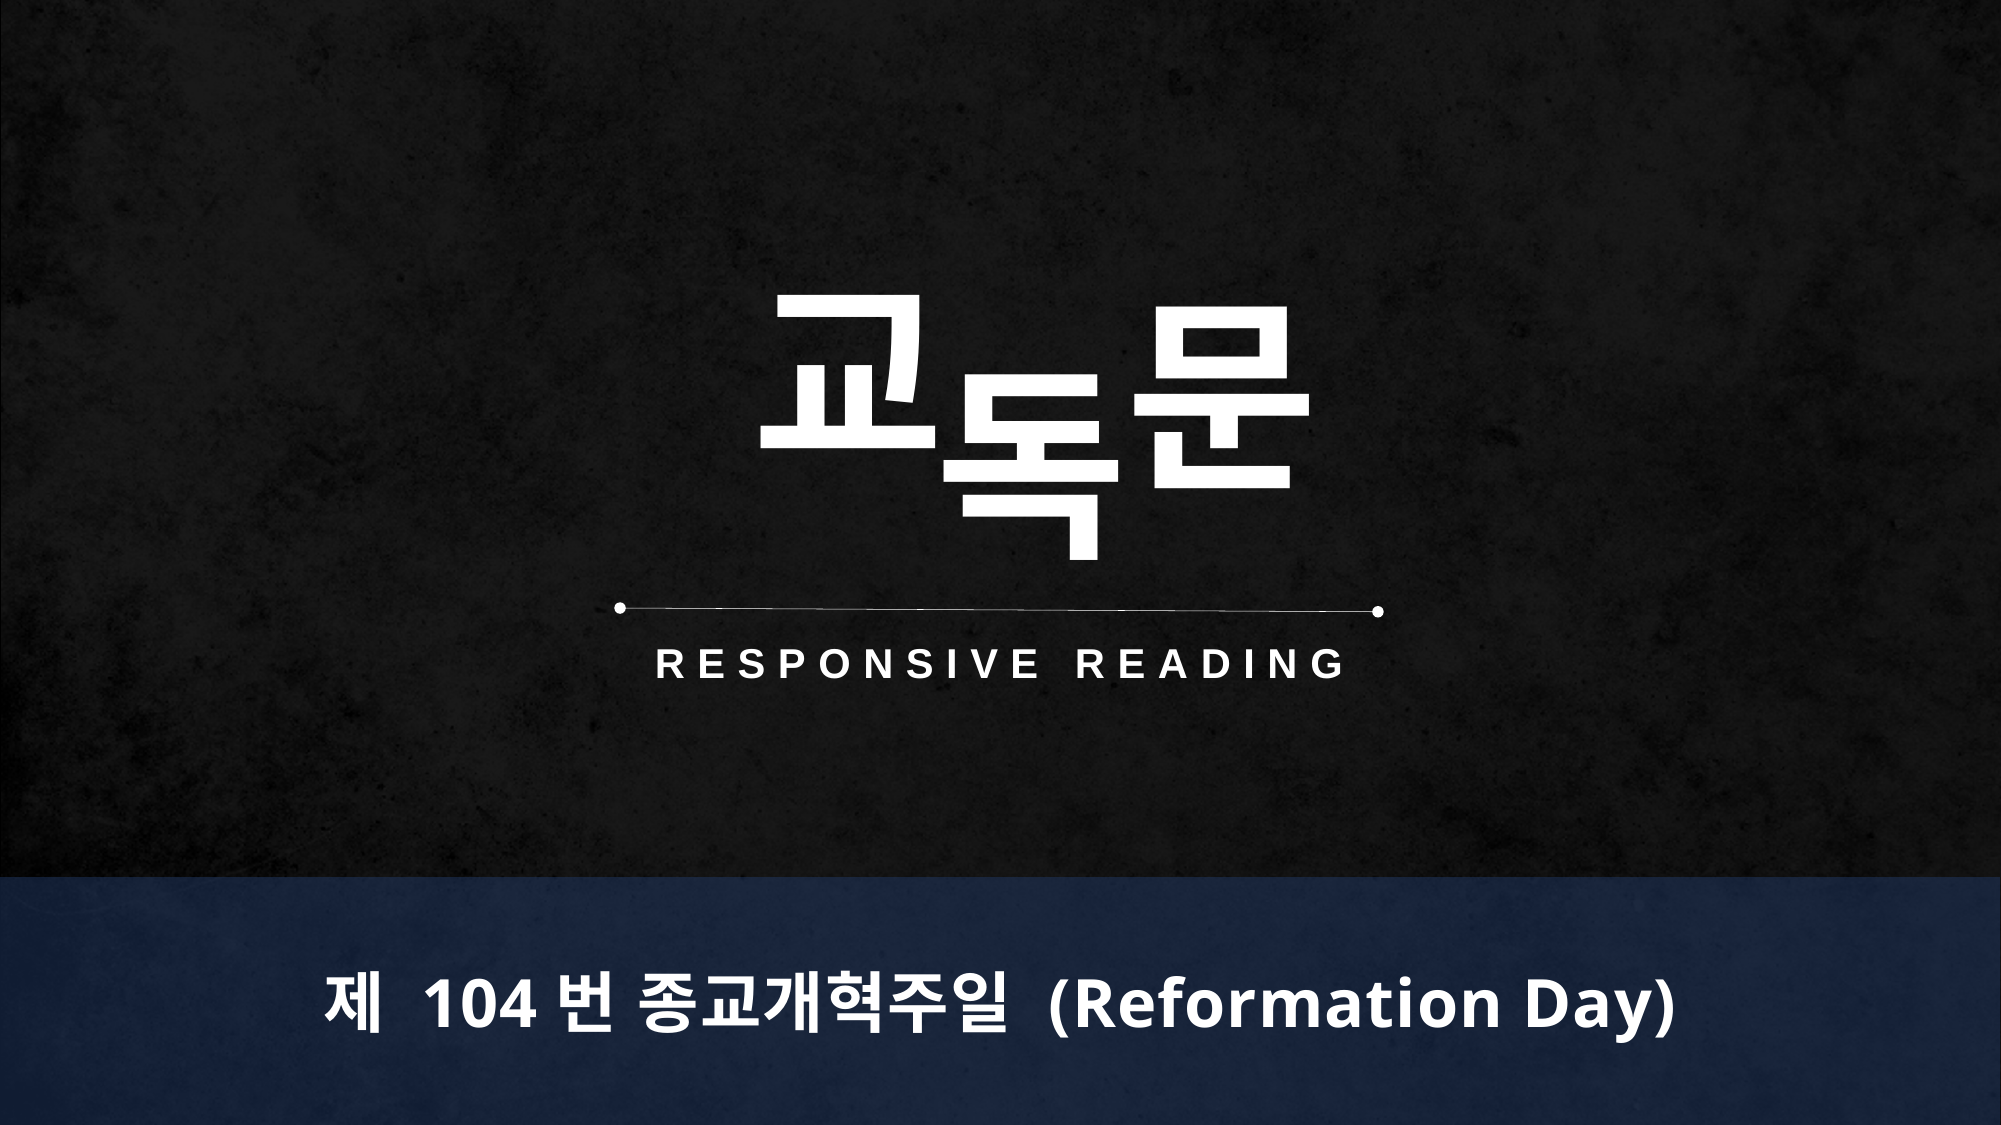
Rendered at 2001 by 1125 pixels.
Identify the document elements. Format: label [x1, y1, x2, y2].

picture [0, 0, 2001, 1125]
text_box [615, 603, 1383, 617]
text_box [737, 315, 1262, 514]
